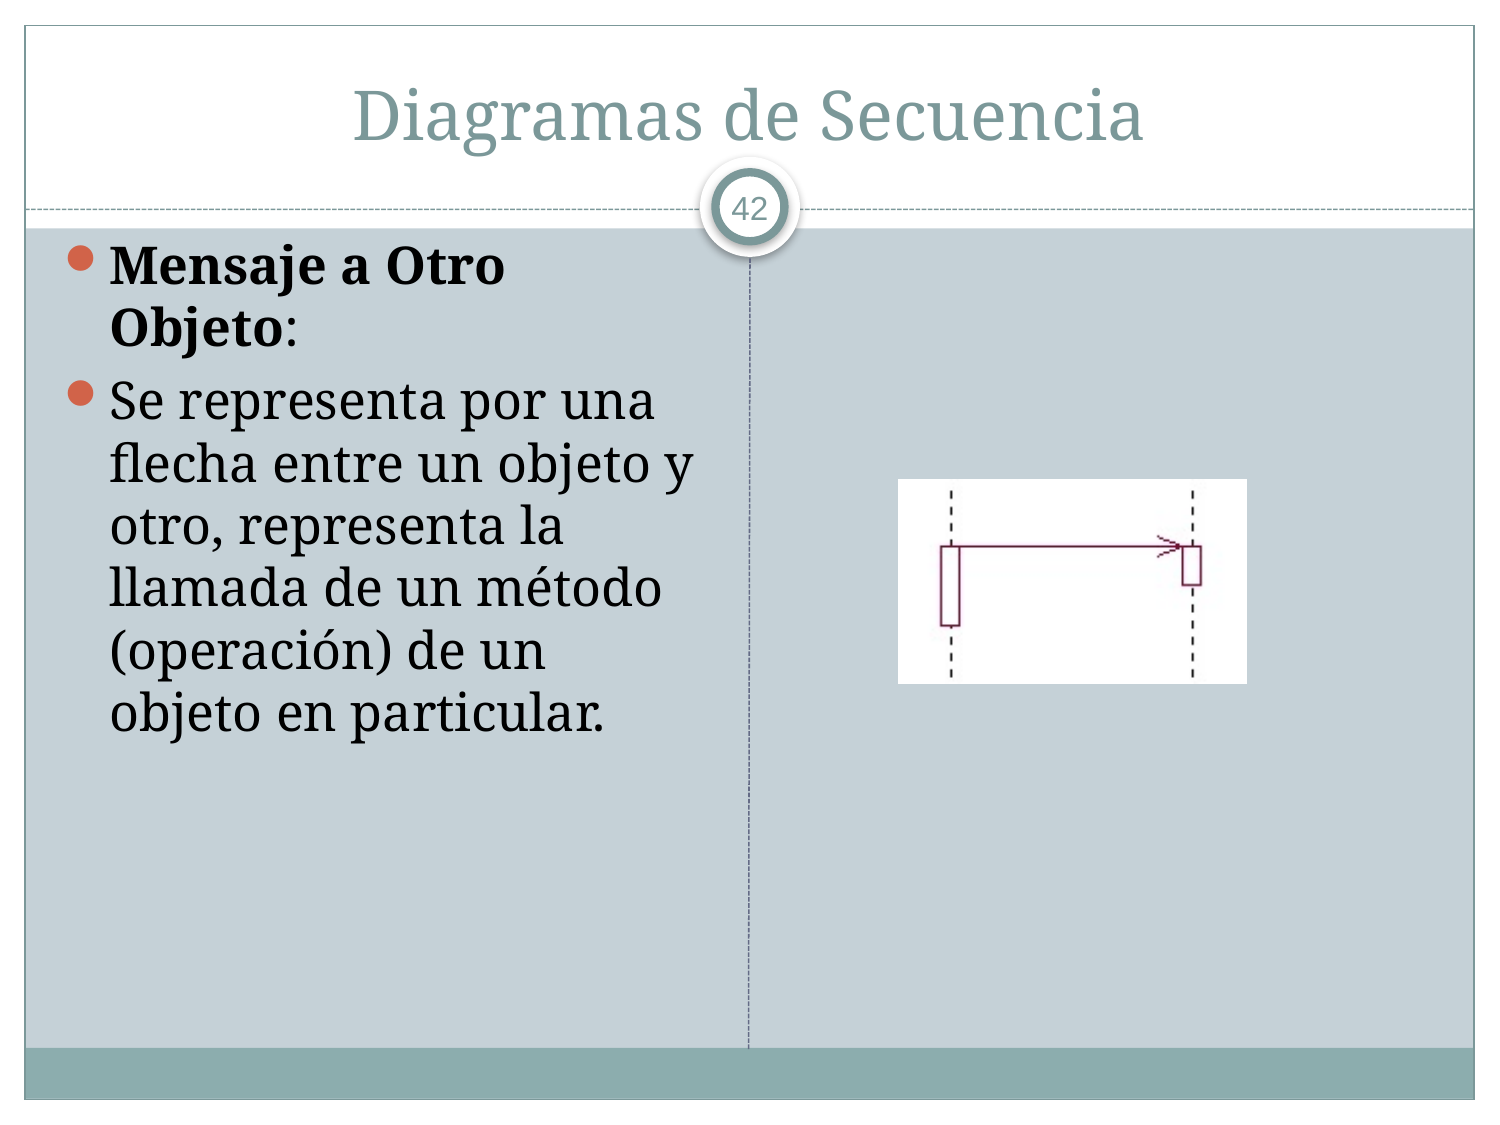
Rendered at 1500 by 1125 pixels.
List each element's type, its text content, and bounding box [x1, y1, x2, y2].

title Diagramas de Secuencia [49, 37, 1450, 162]
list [898, 479, 1247, 685]
list Mensaje a Otro Objeto: Se representa por una flecha entre un objeto y otro, representa la llamada de un método (operación) de un objeto en particular. [49, 224, 712, 993]
slide_number 42 [712, 170, 788, 243]
